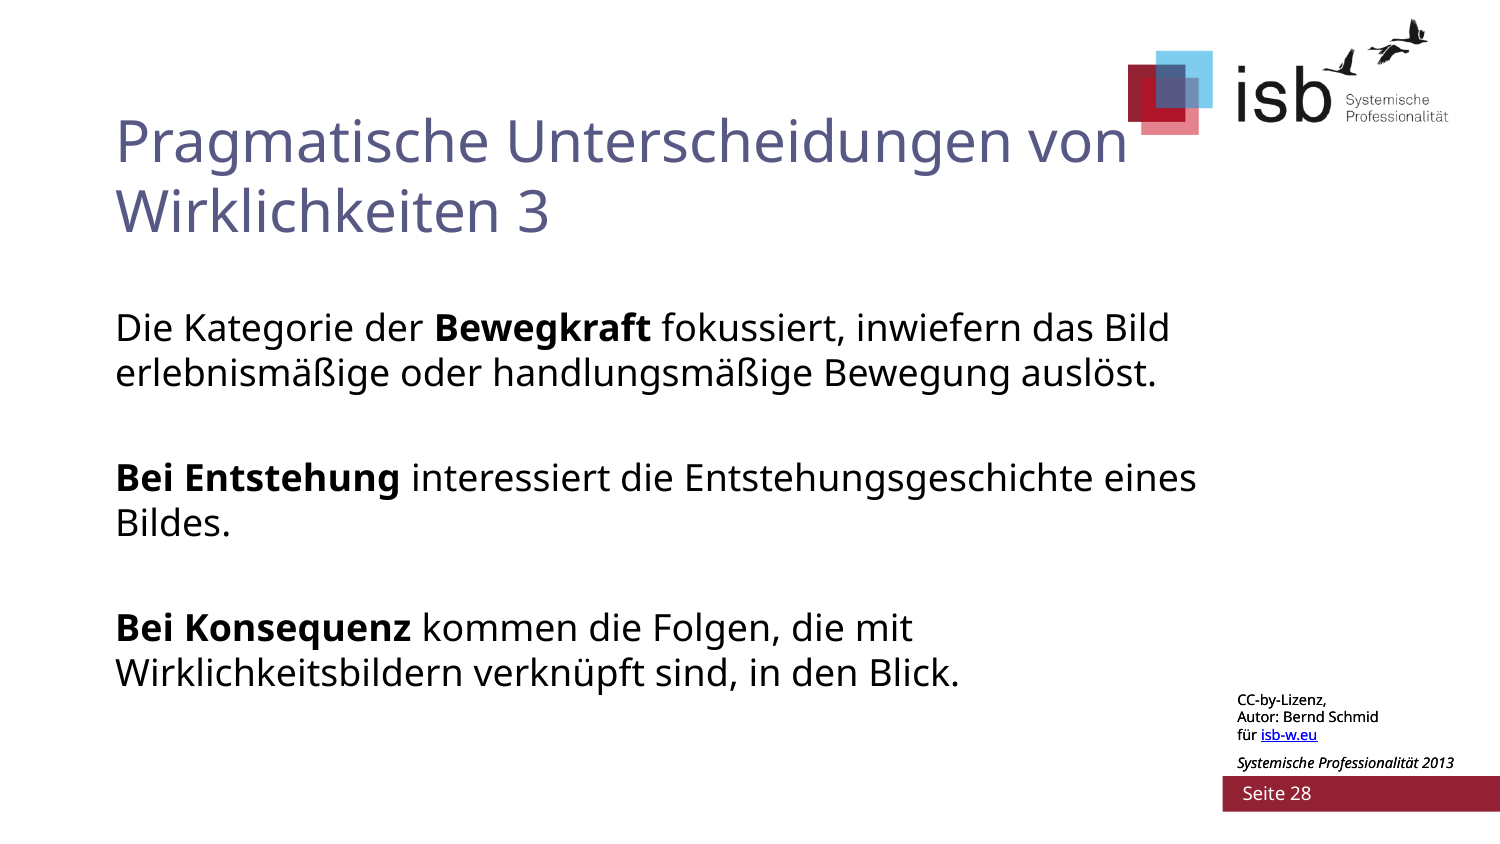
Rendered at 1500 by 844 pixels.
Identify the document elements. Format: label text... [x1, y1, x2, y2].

list Die Kategorie der Bewegkraft fokussiert, inwiefern das Bild erlebnismäßige oder handlungsmäßige Bewegung auslöst. Bei Entstehung interessiert die Entstehungsgeschichte eines Bildes. Bei Konsequenz kommen die Folgen, die mit Wirklichkeitsbildern verknüpft sind, in den Blick. [100, 185, 1223, 812]
title Pragmatische Unterscheidungen von Wirklichkeiten 3 [100, 67, 1223, 185]
text_box CC-by-Lizenz, Autor: Bernd Schmid für isb-w.eu Systemische Professionalität 2013 [1222, 543, 1500, 844]
picture [1128, 14, 1461, 139]
